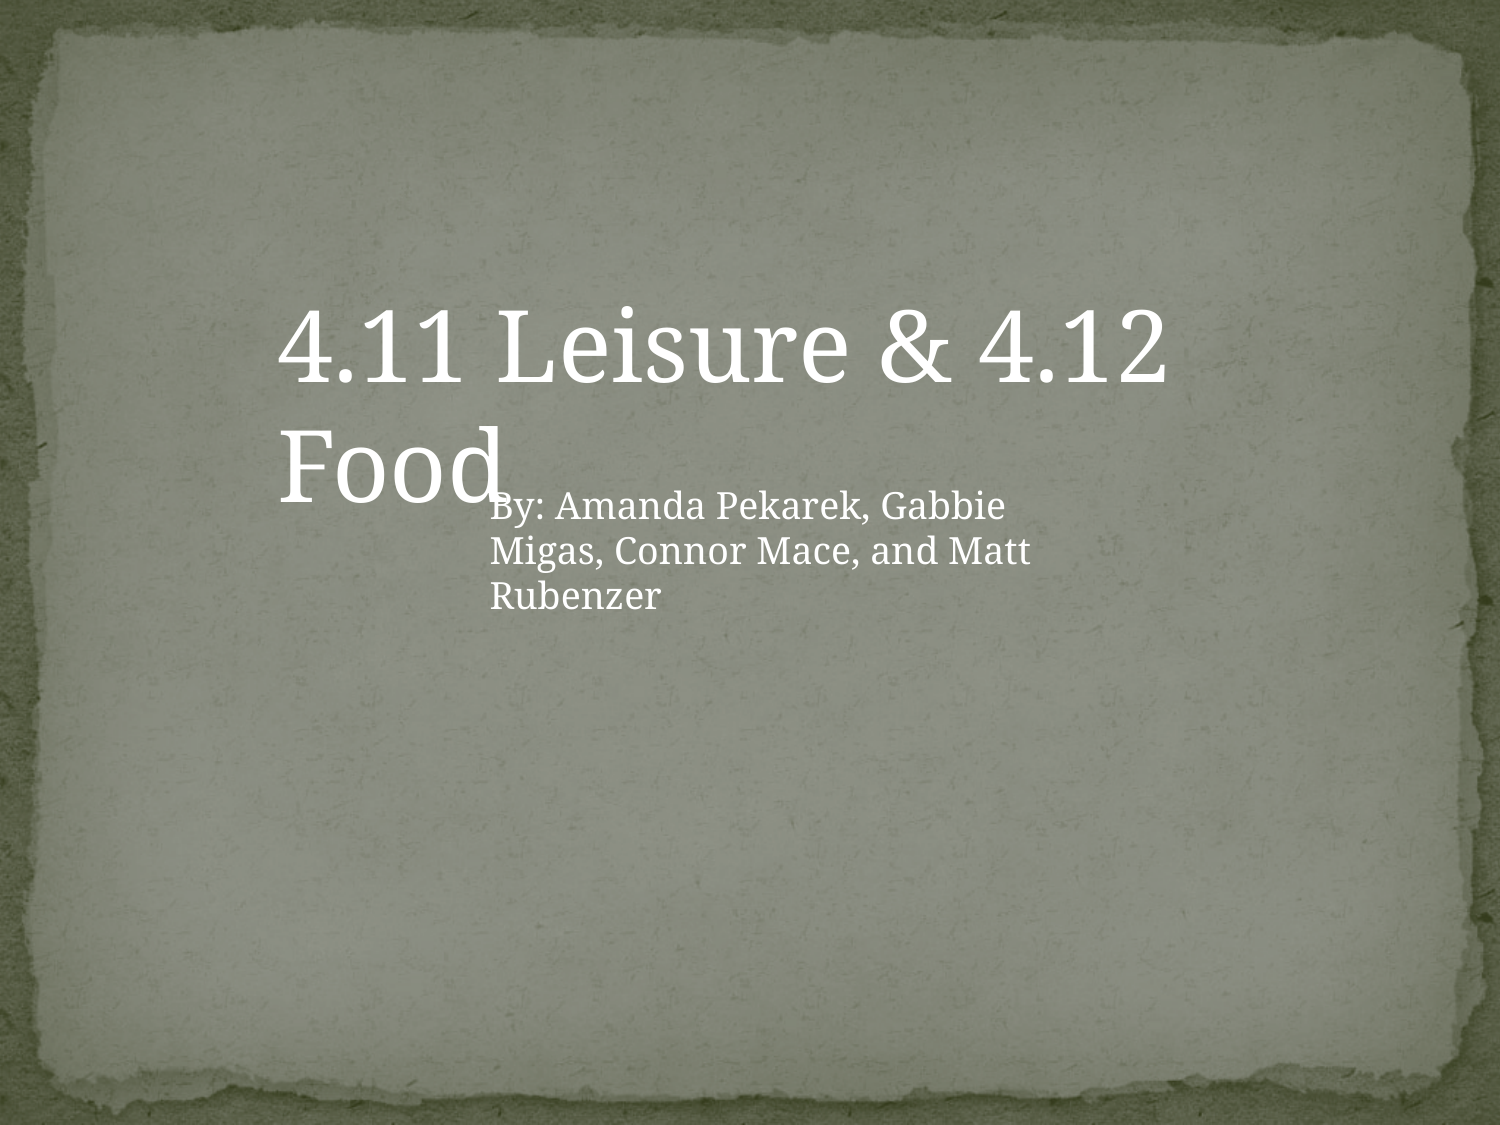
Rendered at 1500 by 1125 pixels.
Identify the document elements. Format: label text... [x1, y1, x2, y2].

text_box 4.11 Leisure & 4.12 Food [262, 274, 1413, 530]
text_box By: Amanda Pekarek, Gabbie Migas, Connor Mace, and Matt Rubenzer [474, 474, 1075, 625]
